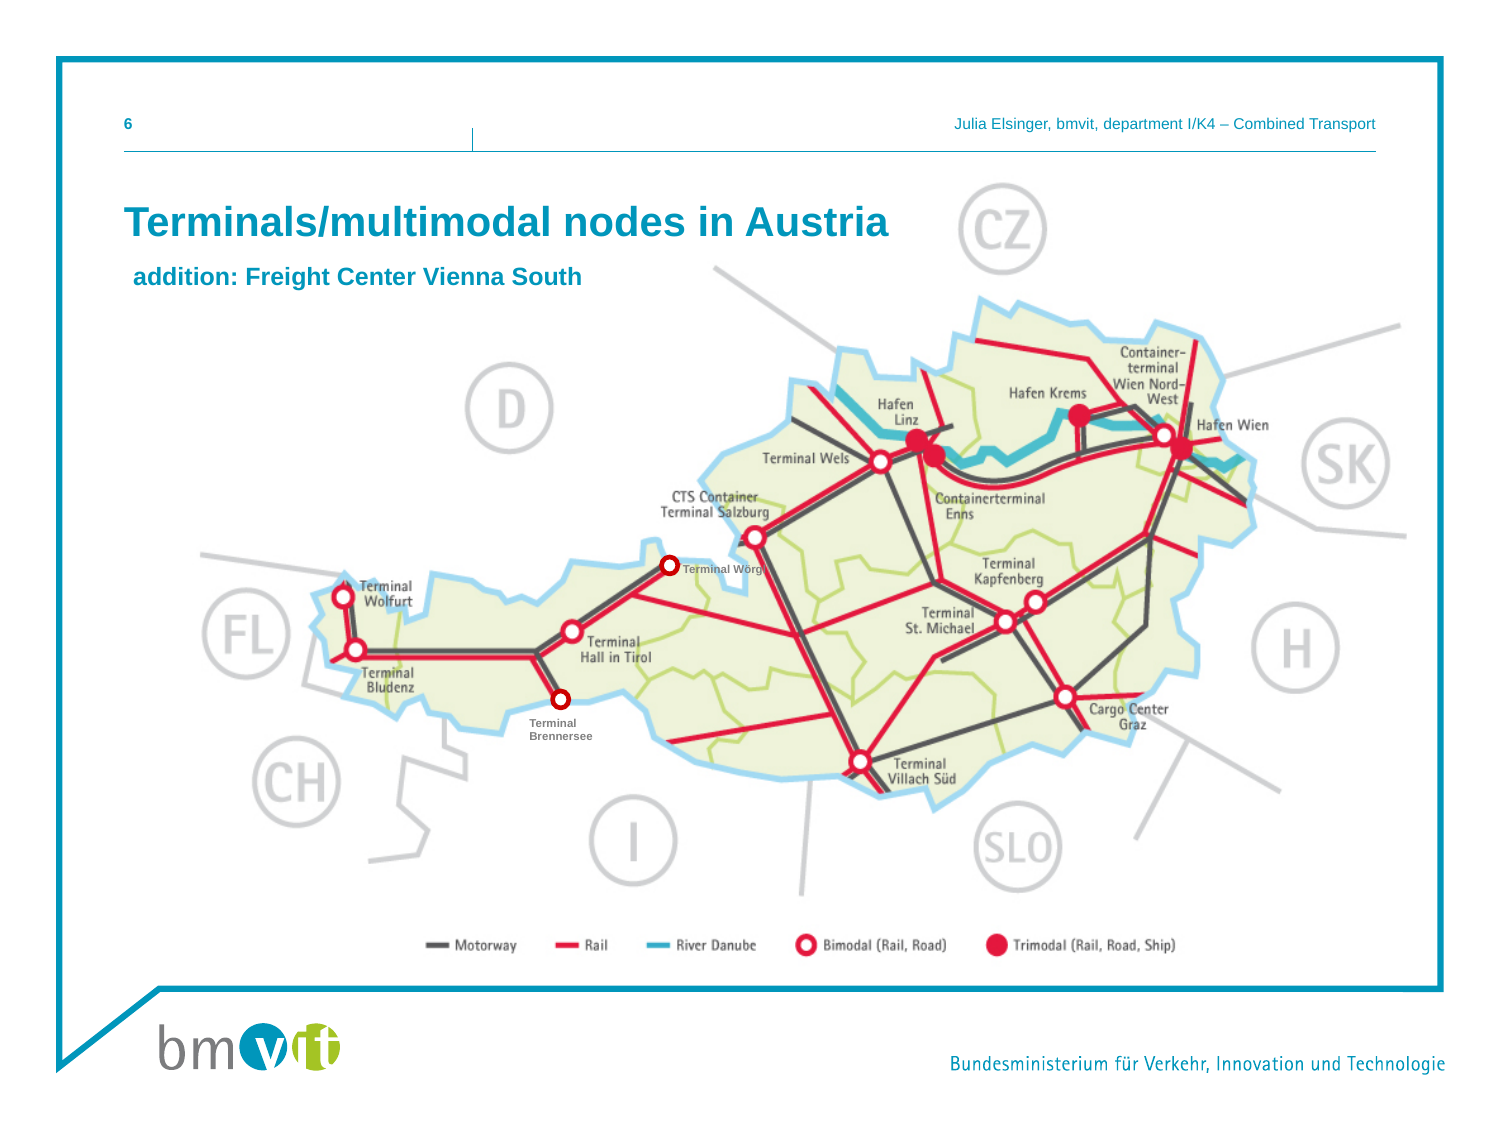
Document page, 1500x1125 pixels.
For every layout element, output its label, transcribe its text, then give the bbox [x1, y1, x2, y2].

text_box Terminals/multimodal nodes in Austria addition: Freight Center Vienna South [123, 184, 165, 327]
slide_number 6 [123, 113, 160, 138]
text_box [170, 154, 1436, 977]
footer Julia Elsinger, bmvit, department I/K4 – Combined Transport [901, 113, 1376, 138]
